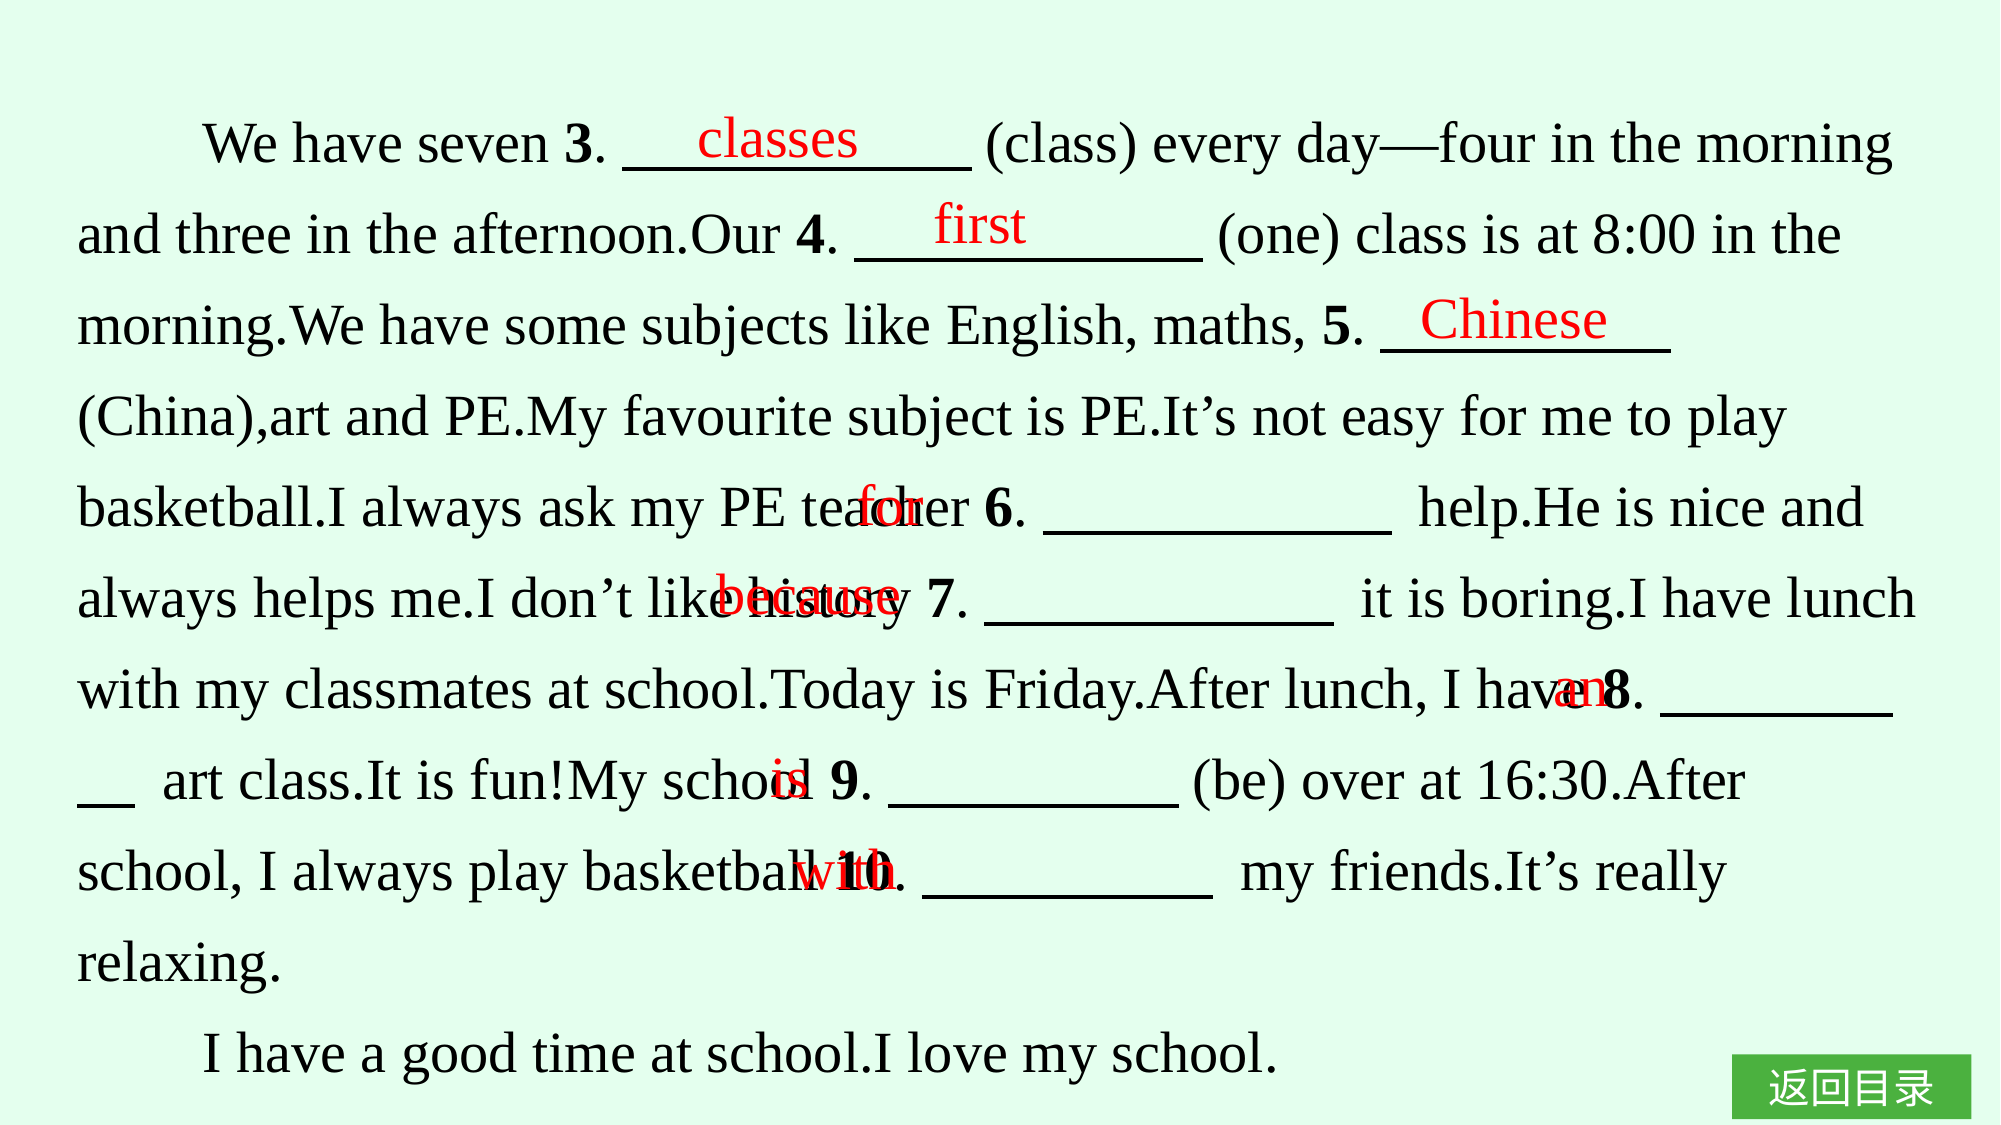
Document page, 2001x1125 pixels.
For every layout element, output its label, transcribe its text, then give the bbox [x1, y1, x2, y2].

text_box with [779, 810, 913, 909]
text_box classes [682, 77, 875, 177]
text_box Chinese [1405, 259, 1624, 358]
text_box first [918, 163, 1043, 263]
text_box because [701, 534, 916, 634]
text_box for [841, 445, 940, 545]
text_box is [755, 717, 825, 817]
text_box We have seven 3. (class) every day—four in the morning and three in the afternoon.Our 4. (one) class is at 8:00 in the morning.We have some subjects like English, maths, 5. (China),art and PE.My favourite subject is PE.It’s not easy for me to play basketball.I always ask my PE teacher 6. help.He is nice and always helps me.I don’t like history 7. it is boring.I have lunch with my classmates at school.Today is Friday.After lunch, I have 8. art class.It is fun!My school 9. (be) over at 16:30.After school, I always play basketball 10. my friends.It’s really relaxing. I have a good time at school.I love my school. [62, 76, 1938, 1092]
text_box an [1539, 626, 1624, 726]
